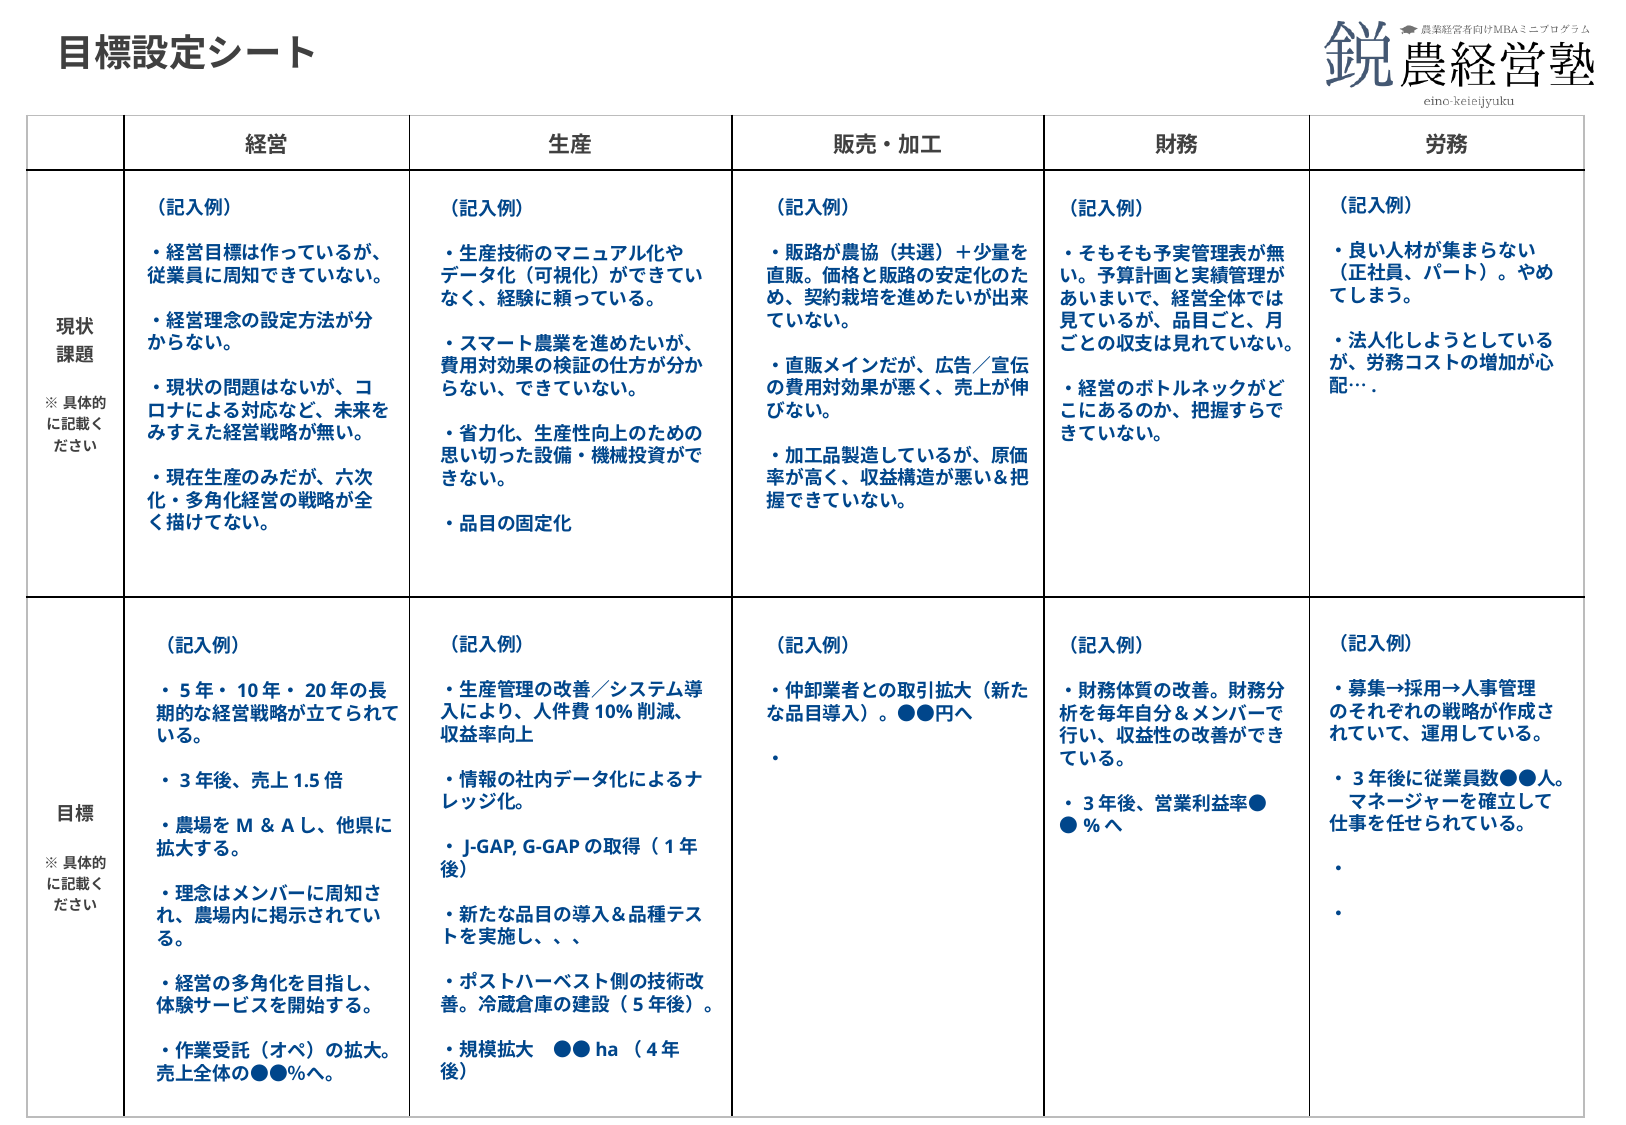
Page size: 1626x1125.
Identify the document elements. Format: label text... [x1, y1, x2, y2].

table_cell [125, 171, 409, 596]
table_cell [733, 598, 1043, 1116]
table_header 経営 [125, 116, 409, 169]
text_box （記入例） ・経営目標は作っているが、従業員に周知できていない。 ・経営理念の設定方法が分からない。 ・現状の問題はないが、コロナによる対応など、未来をみすえた経営戦略が無い。 ・現在生産のみだが、六次化・多角化経営の戦略が全く描けてない。 [133, 188, 407, 564]
text_box （記入例） ・販路が農協（共選）＋少量を直販。価格と販路の安定化のため、契約栽培を進めたいが出来ていない。 ・直販メインだが、広告／宣伝の費用対効果が悪く、売上が伸びない。 ・加工品製造しているが、原価率が高く、収益構造が悪い＆把握できていない。 [751, 188, 1046, 519]
table_cell [1310, 598, 1583, 1116]
table_cell [733, 171, 1043, 596]
text_box （記入例） ・生産技術のマニュアル化やデータ化（可視化）ができていなく、経験に頼っている。 ・スマート農業を進めたいが、費用対効果の検証の仕方が分からない、できていない。 ・省力化、生産性向上のための思い切った設備・機械投資ができない。 ・品目の固定化 [426, 188, 720, 541]
text_box （記入例） ・良い人材が集まらない（正社員、パート）。やめてしまう。 ・法人化しようとしているが、労務コストの増加が心配…. [1314, 185, 1572, 426]
table_cell [410, 171, 731, 596]
text_box （記入例） ・財務体質の改善。財務分析を毎年自分＆メンバーで行い、収益性の改善ができている。 ・3年後、営業利益率●●%へ [1045, 626, 1303, 889]
table_cell 目標 ※具体的に記載ください [28, 598, 123, 1116]
text_box （記入例） ・生産管理の改善／システム導入により、人件費10%削減、収益率向上 ・情報の社内データ化によるナレッジ化。 ・J-GAP, G-GAPの取得（1年後） ・新たな品目の導入＆品種テストを実施し、、、 ・ポストハーベスト側の技術改善。冷蔵倉庫の建設（5年後）。 ・規模拡大 ●●ha（4年後） [426, 625, 720, 1090]
table_header 生産 [410, 116, 731, 169]
text_box （記入例） ・そもそも予実管理表が無い。予算計画と実績管理があいまいで、経営全体では見ているが、品目ごと、月ごとの収支は見れていない。 ・経営のボトルネックがどこにあるのか、把握すらできていない。 [1045, 188, 1303, 451]
table_cell 現状 課題 ※具体的に記載ください [28, 171, 123, 596]
text_box （記入例） ・募集→採用→人事管理 のそれぞれの戦略が作成されていて、運用している。 ・3年後に従業員数●●人。 マネージャーを確立して仕事を任せられている。 ・ ・ [1315, 624, 1573, 977]
table_header 財務 [1045, 116, 1309, 169]
table_cell [125, 598, 409, 1116]
table_cell [1310, 171, 1583, 596]
table_cell [1045, 171, 1309, 596]
picture [1275, 5, 1626, 120]
table_cell [1045, 598, 1309, 1116]
text_box 目標設定シート [42, 21, 335, 81]
table_header [28, 116, 123, 169]
table_cell [410, 598, 731, 1116]
table_header 労務 [1310, 116, 1583, 169]
text_box （記入例） ・仲卸業者との取引拡大（新たな品目導入）。●●円へ ・ [751, 626, 1045, 777]
text_box （記入例） ・5年・10年・20年の長期的な経営戦略が立てられている。 ・3年後、売上1.5倍 ・農場をM＆Aし、他県に拡大する。 ・理念はメンバーに周知され、農場内に掲示されている。 ・経営の多角化を目指し、体験サービスを開始する。 ・作業受託（オペ）の拡大。売上全体の●●％へ。 [141, 626, 415, 1092]
table_header 販売・加工 [733, 116, 1043, 169]
